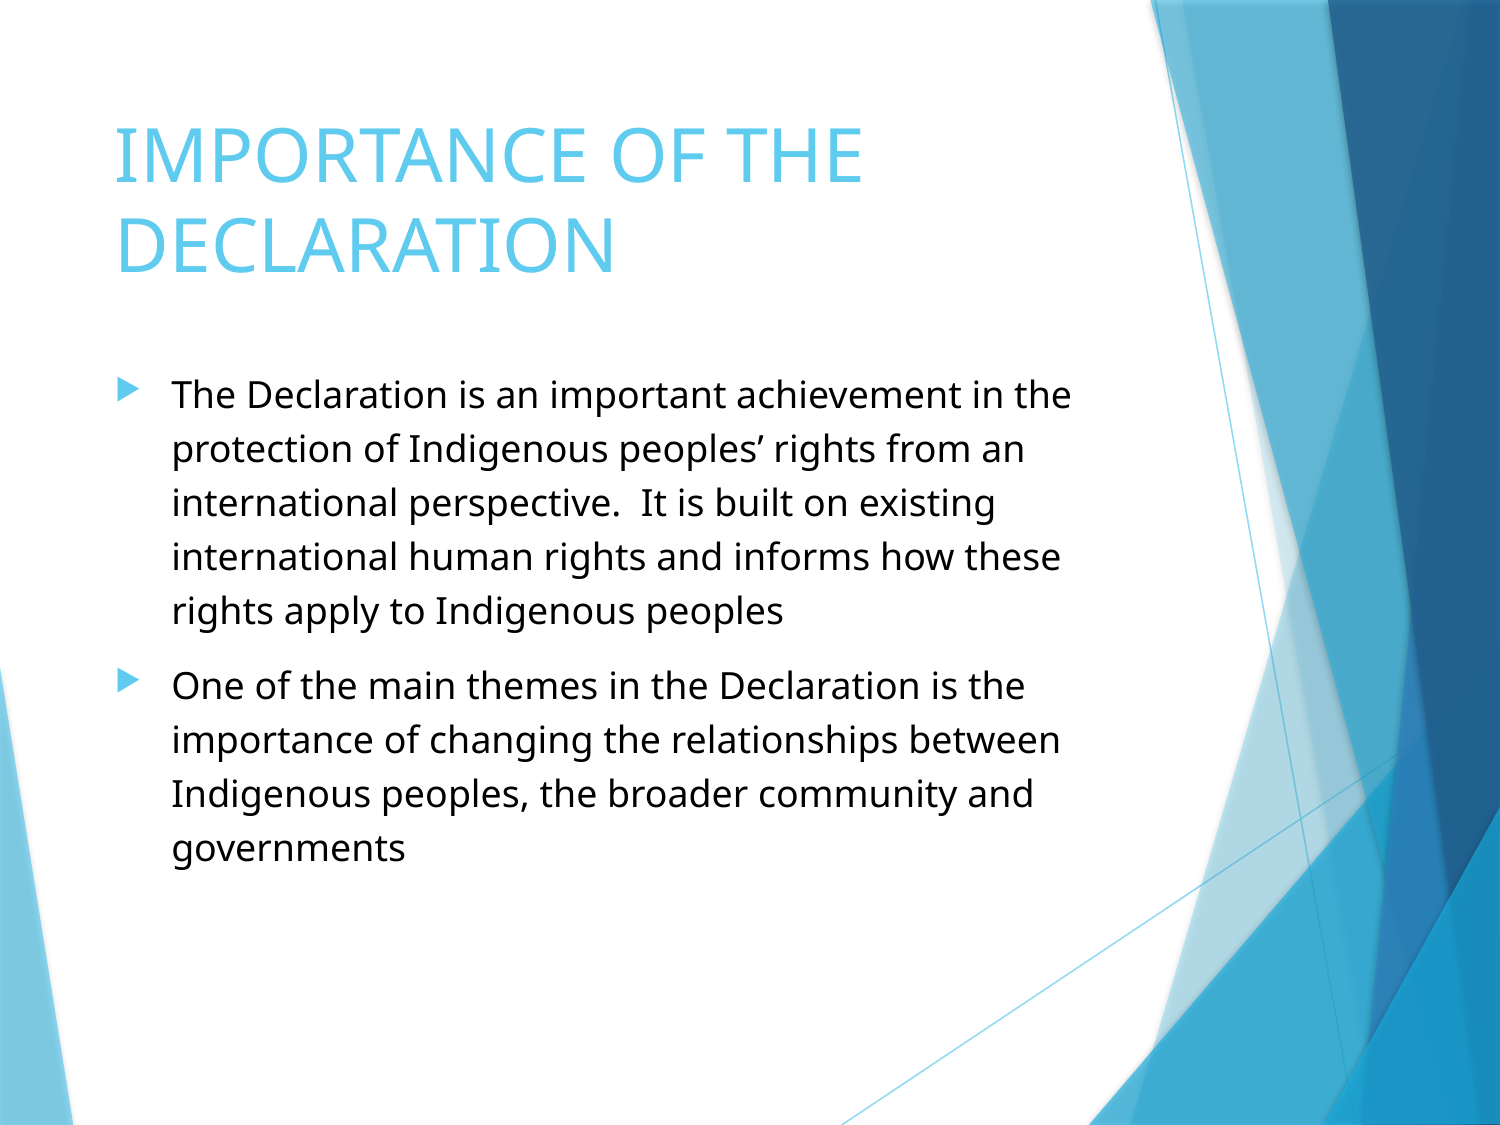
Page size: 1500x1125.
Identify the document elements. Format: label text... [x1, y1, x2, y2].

title IMPORTANCE OF THE DECLARATION [99, 99, 1142, 317]
list The Declaration is an important achievement in the protection of Indigenous peoples’ rights from an international perspective. It is built on existing international human rights and informs how these rights apply to Indigenous peoples One of the main themes in the Declaration is the importance of changing the relationships between Indigenous peoples, the broader community and governments [99, 354, 1142, 992]
